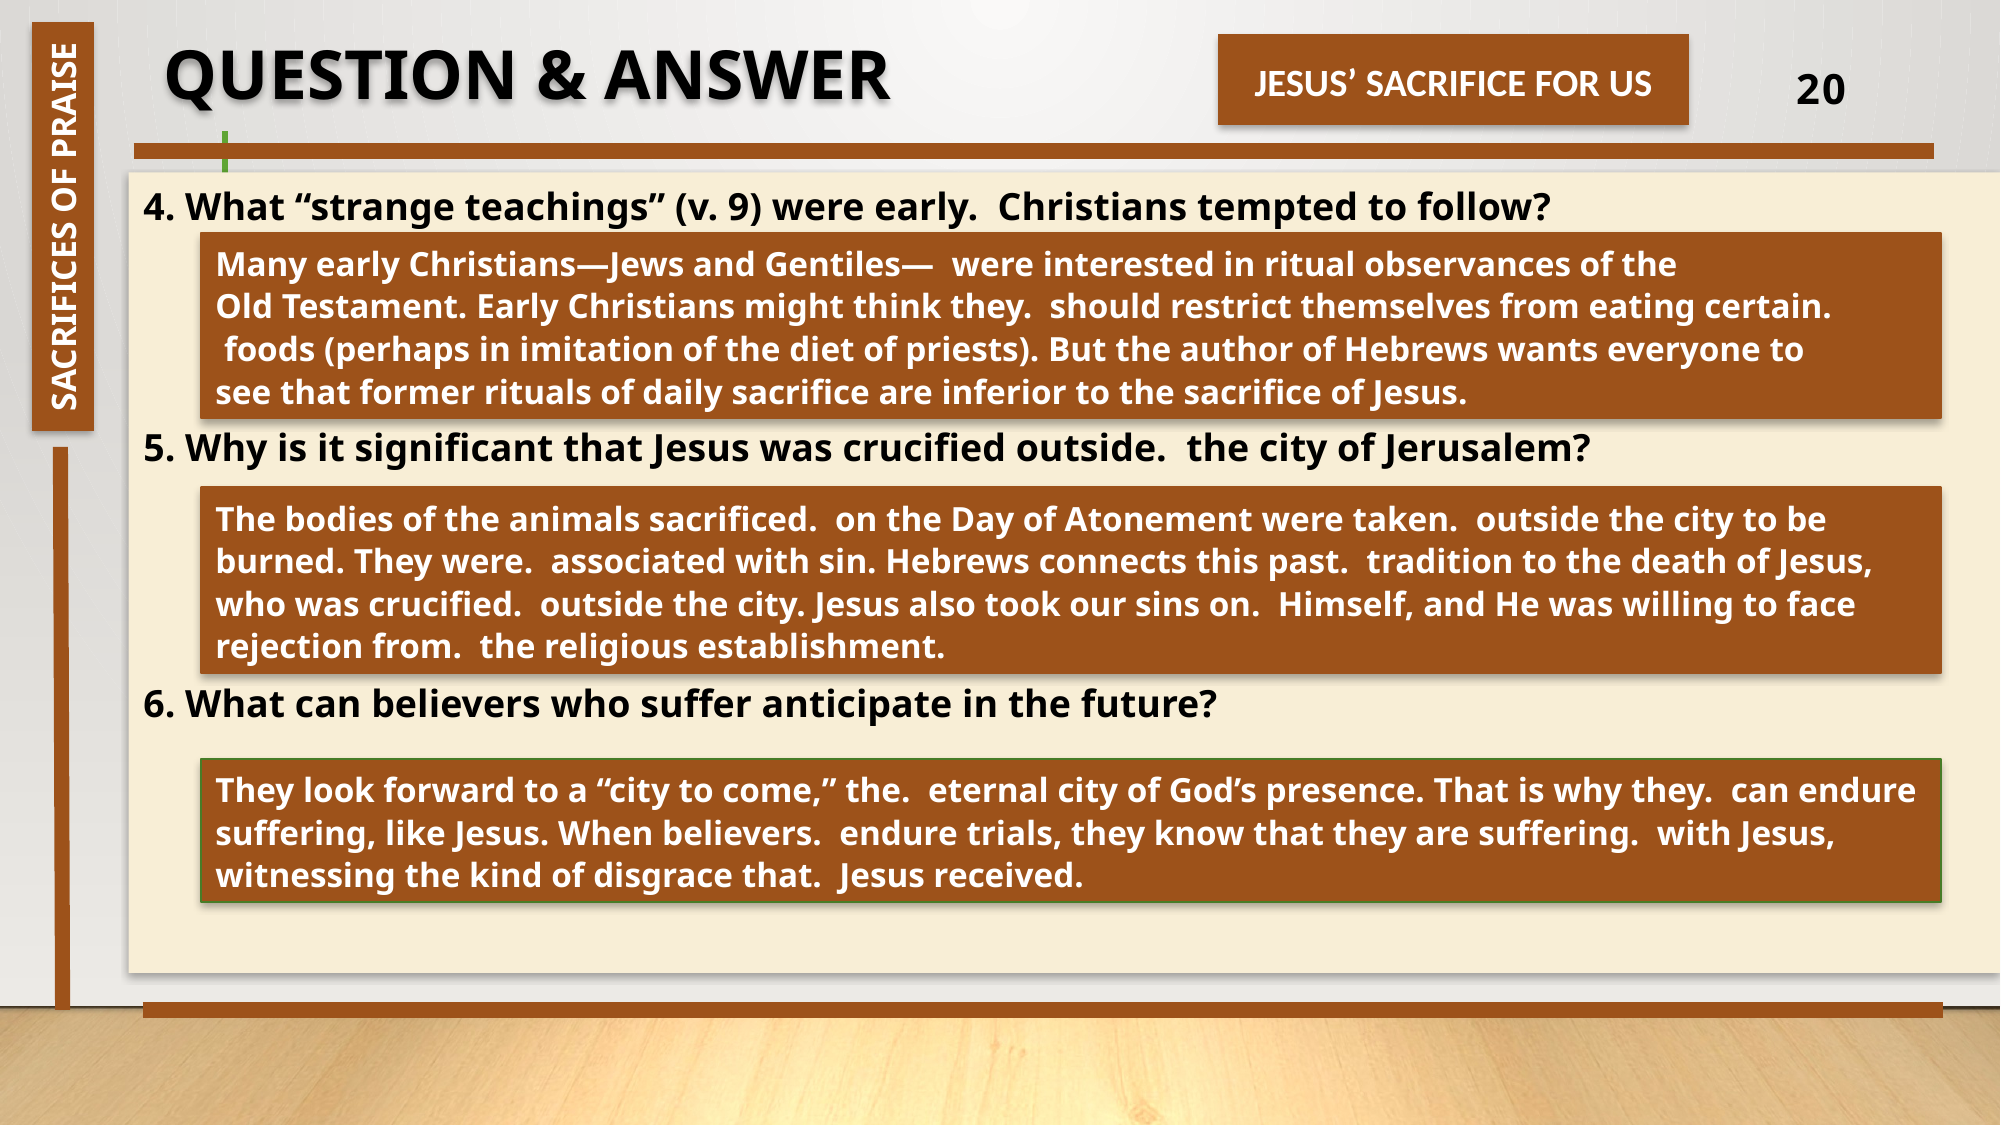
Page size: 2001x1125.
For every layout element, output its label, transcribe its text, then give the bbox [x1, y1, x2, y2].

text_box The bodies of the animals sacrificed. on the Day of Atonement were taken. outside the city to be burned. They were. associated with sin. Hebrews connects this past. tradition to the death of Jesus, who was crucified. outside the city. Jesus also took our sins on. Himself, and He was willing to face rejection from. the religious establishment. [200, 487, 1941, 673]
picture [0, 1006, 2000, 1125]
text_box Sacrifices of Praise [31, 22, 94, 431]
text_box 20 [1781, 55, 1919, 150]
text_box Many early Christians—Jews and Gentiles— were interested in ritual observances of the Old Testament. Early Christians might think they. should restrict themselves from eating certain. foods (perhaps in imitation of the diet of priests). But the author of Hebrews wants everyone to see that former rituals of daily sacrifice are inferior to the sacrifice of Jesus. [200, 232, 1941, 419]
text_box QUESTION & ANSWER [155, 2, 984, 143]
text_box 20 [1781, 152, 1919, 182]
text_box 4. What “strange teachings” (v. 9) were early. Christians tempted to follow? 5. Why is it significant that Jesus was crucified outside. the city of Jerusalem? 6. What can believers who suffer anticipate in the future? [128, 172, 2000, 973]
text_box JESUS’ SACRIFICE FOR US [1219, 34, 1688, 125]
text_box They look forward to a “city to come,” the. eternal city of God’s presence. That is why they. can endure suffering, like Jesus. When believers. endure trials, they know that they are suffering. with Jesus, witnessing the kind of disgrace that. Jesus received. [200, 759, 1941, 902]
